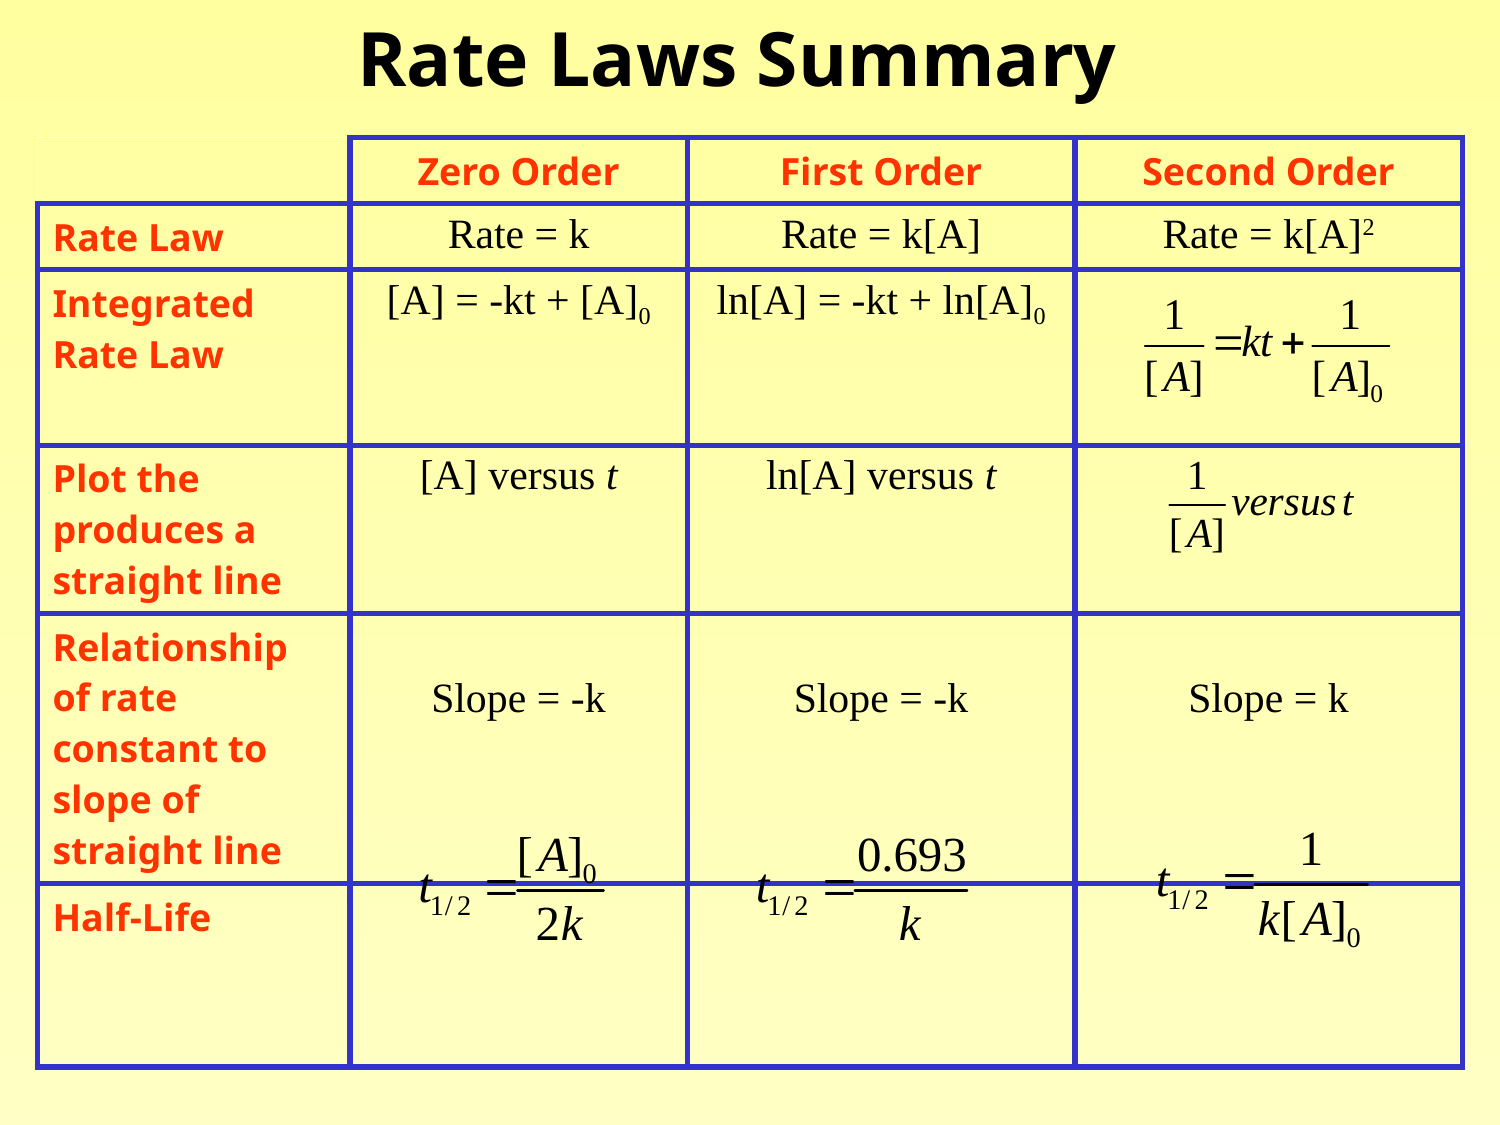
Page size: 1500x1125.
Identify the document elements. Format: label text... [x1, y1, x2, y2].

table_cell Rate = k [353, 206, 685, 267]
table_header First Order [690, 140, 1072, 201]
table_cell Plot the produces a straight line [40, 448, 347, 611]
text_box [412, 824, 613, 952]
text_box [1162, 449, 1363, 565]
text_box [1149, 818, 1379, 958]
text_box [749, 824, 979, 952]
table_cell Slope = -k [690, 616, 1072, 881]
table_cell ln[A] = -kt + ln[A]0 [690, 272, 1072, 443]
table_cell Slope = -k [353, 616, 685, 881]
table_cell ln[A] versus t [690, 448, 1072, 611]
table_cell [353, 886, 685, 1064]
table_cell [1078, 272, 1460, 443]
table_cell [690, 886, 1072, 1064]
title Rate Laws Summary [99, 0, 1376, 113]
table_cell Half-Life [40, 886, 347, 1064]
table_cell [1078, 886, 1460, 1064]
table_header Second Order [1078, 140, 1460, 201]
table_header Zero Order [353, 140, 685, 201]
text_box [1137, 287, 1401, 412]
table_cell Rate Law [40, 206, 347, 267]
table_cell [A] = -kt + [A]0 [353, 272, 685, 443]
table_cell Relationship of rate constant to slope of straight line [40, 616, 347, 881]
table_cell [1078, 448, 1460, 611]
table_cell [A] versus t [353, 448, 685, 611]
table_header [38, 138, 347, 201]
table_cell Rate = k[A]2 [1078, 206, 1460, 267]
table_cell Integrated Rate Law [40, 272, 347, 443]
table_cell Slope = k [1078, 616, 1460, 881]
table_cell Rate = k[A] [690, 206, 1072, 267]
